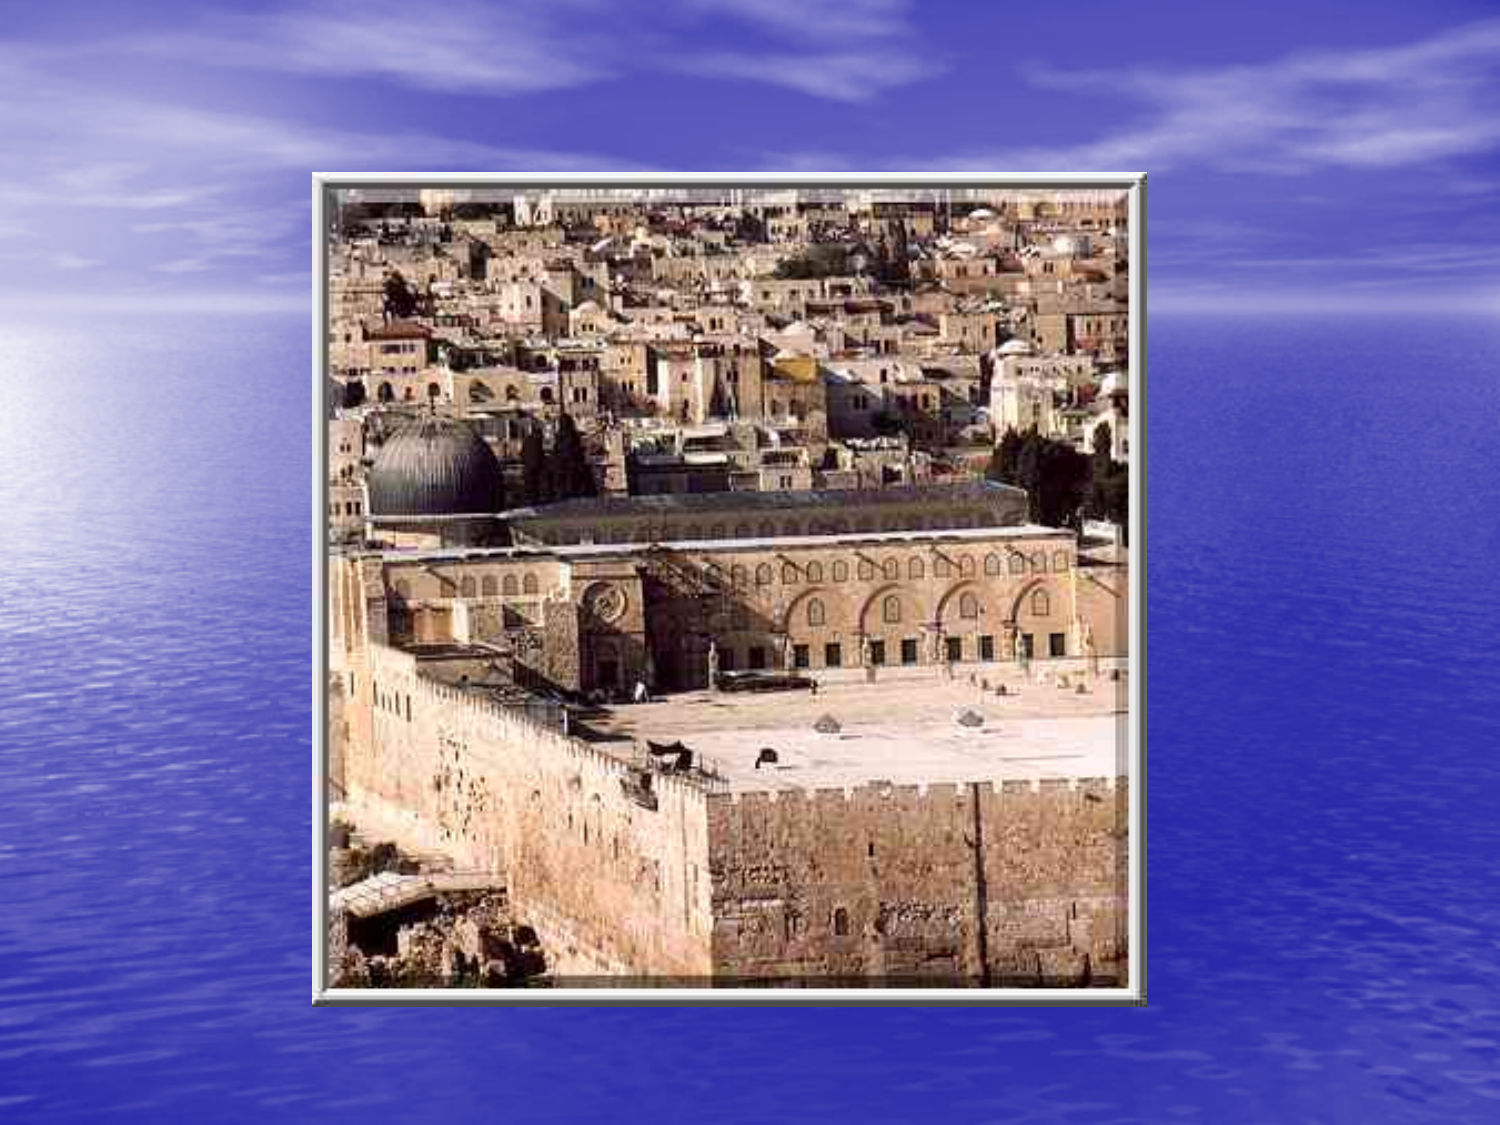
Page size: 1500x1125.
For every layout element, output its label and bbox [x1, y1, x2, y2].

picture [312, 172, 1147, 1007]
